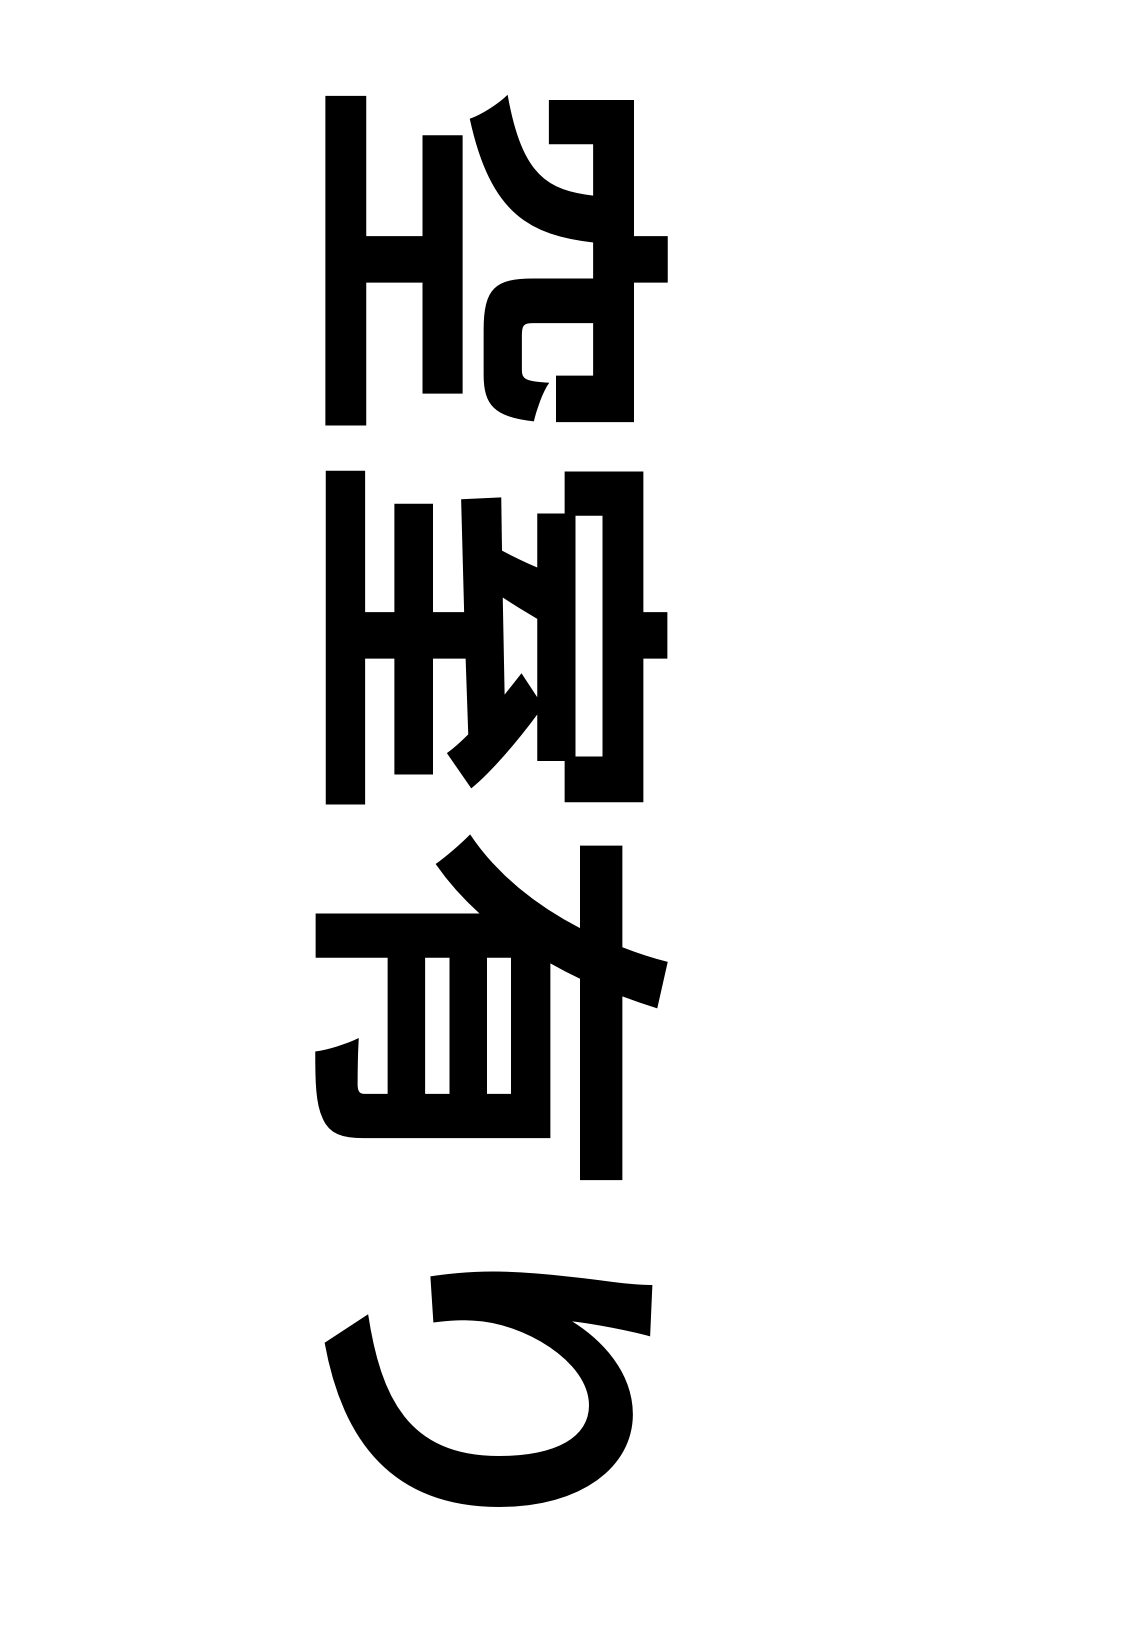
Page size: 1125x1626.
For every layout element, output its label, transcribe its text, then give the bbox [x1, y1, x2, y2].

text_box 空室有り [267, 37, 752, 1614]
